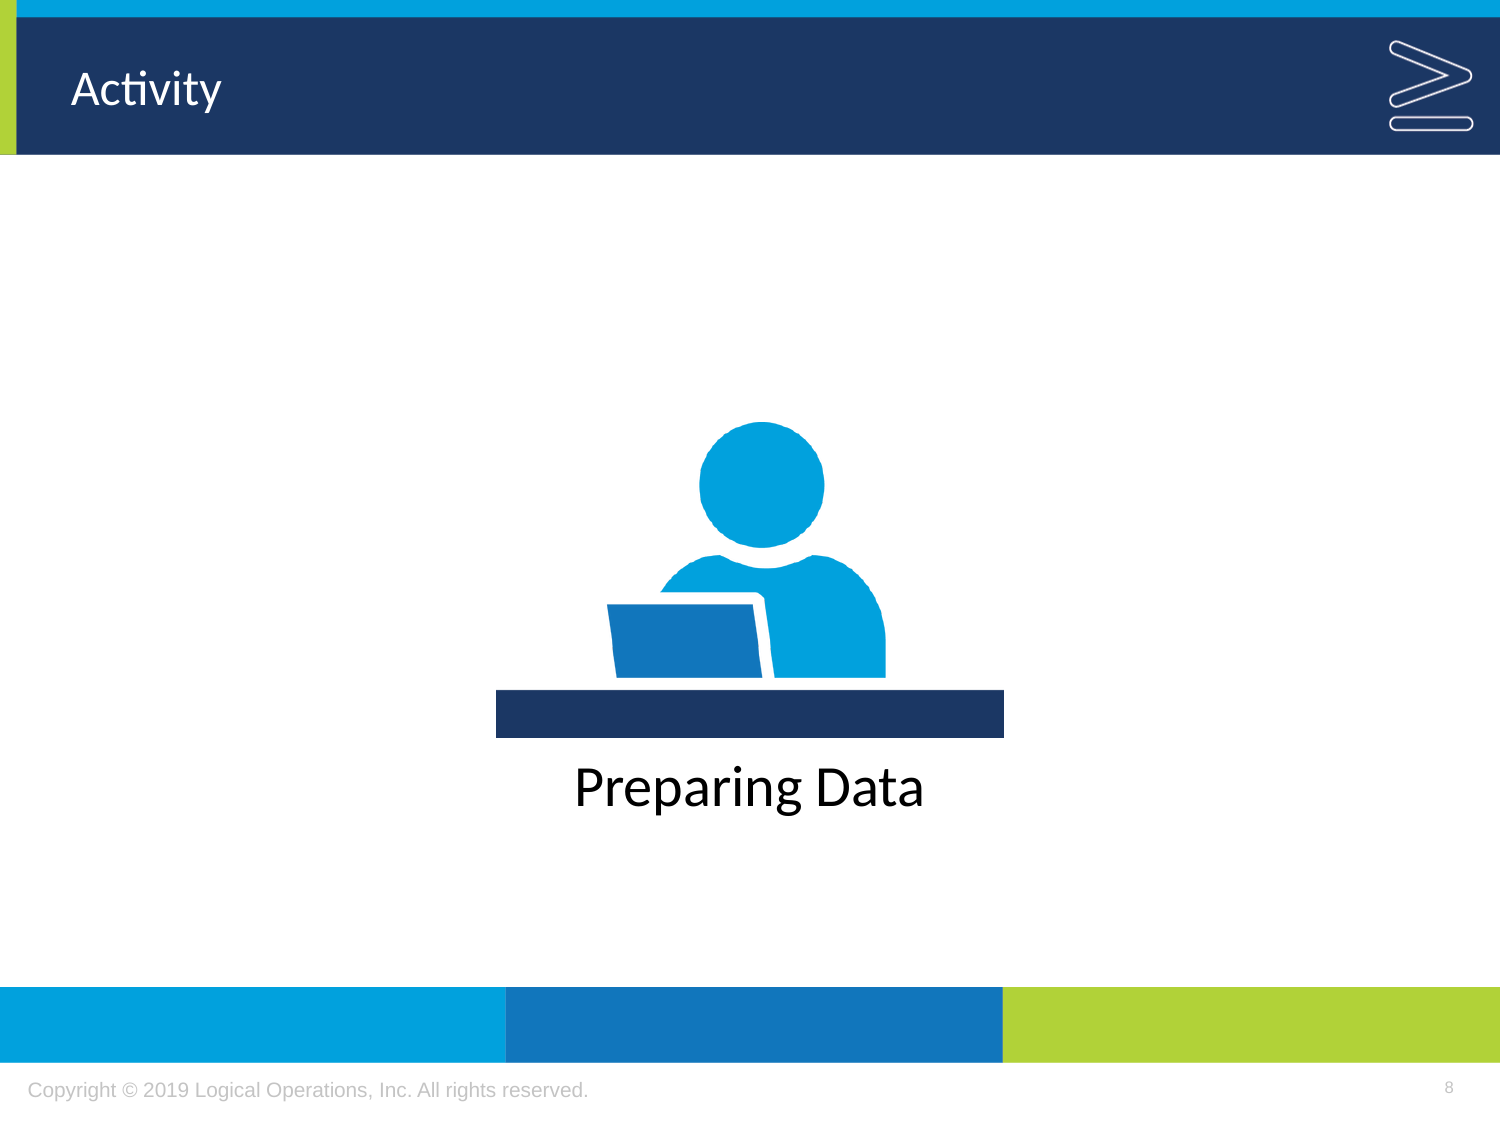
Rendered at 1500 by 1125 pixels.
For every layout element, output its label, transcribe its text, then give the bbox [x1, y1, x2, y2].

list Preparing Data [93, 740, 1407, 841]
picture [0, 0, 1500, 155]
picture [506, 987, 1500, 1063]
picture [496, 422, 1004, 738]
slide_number 8 [1118, 1057, 1469, 1118]
